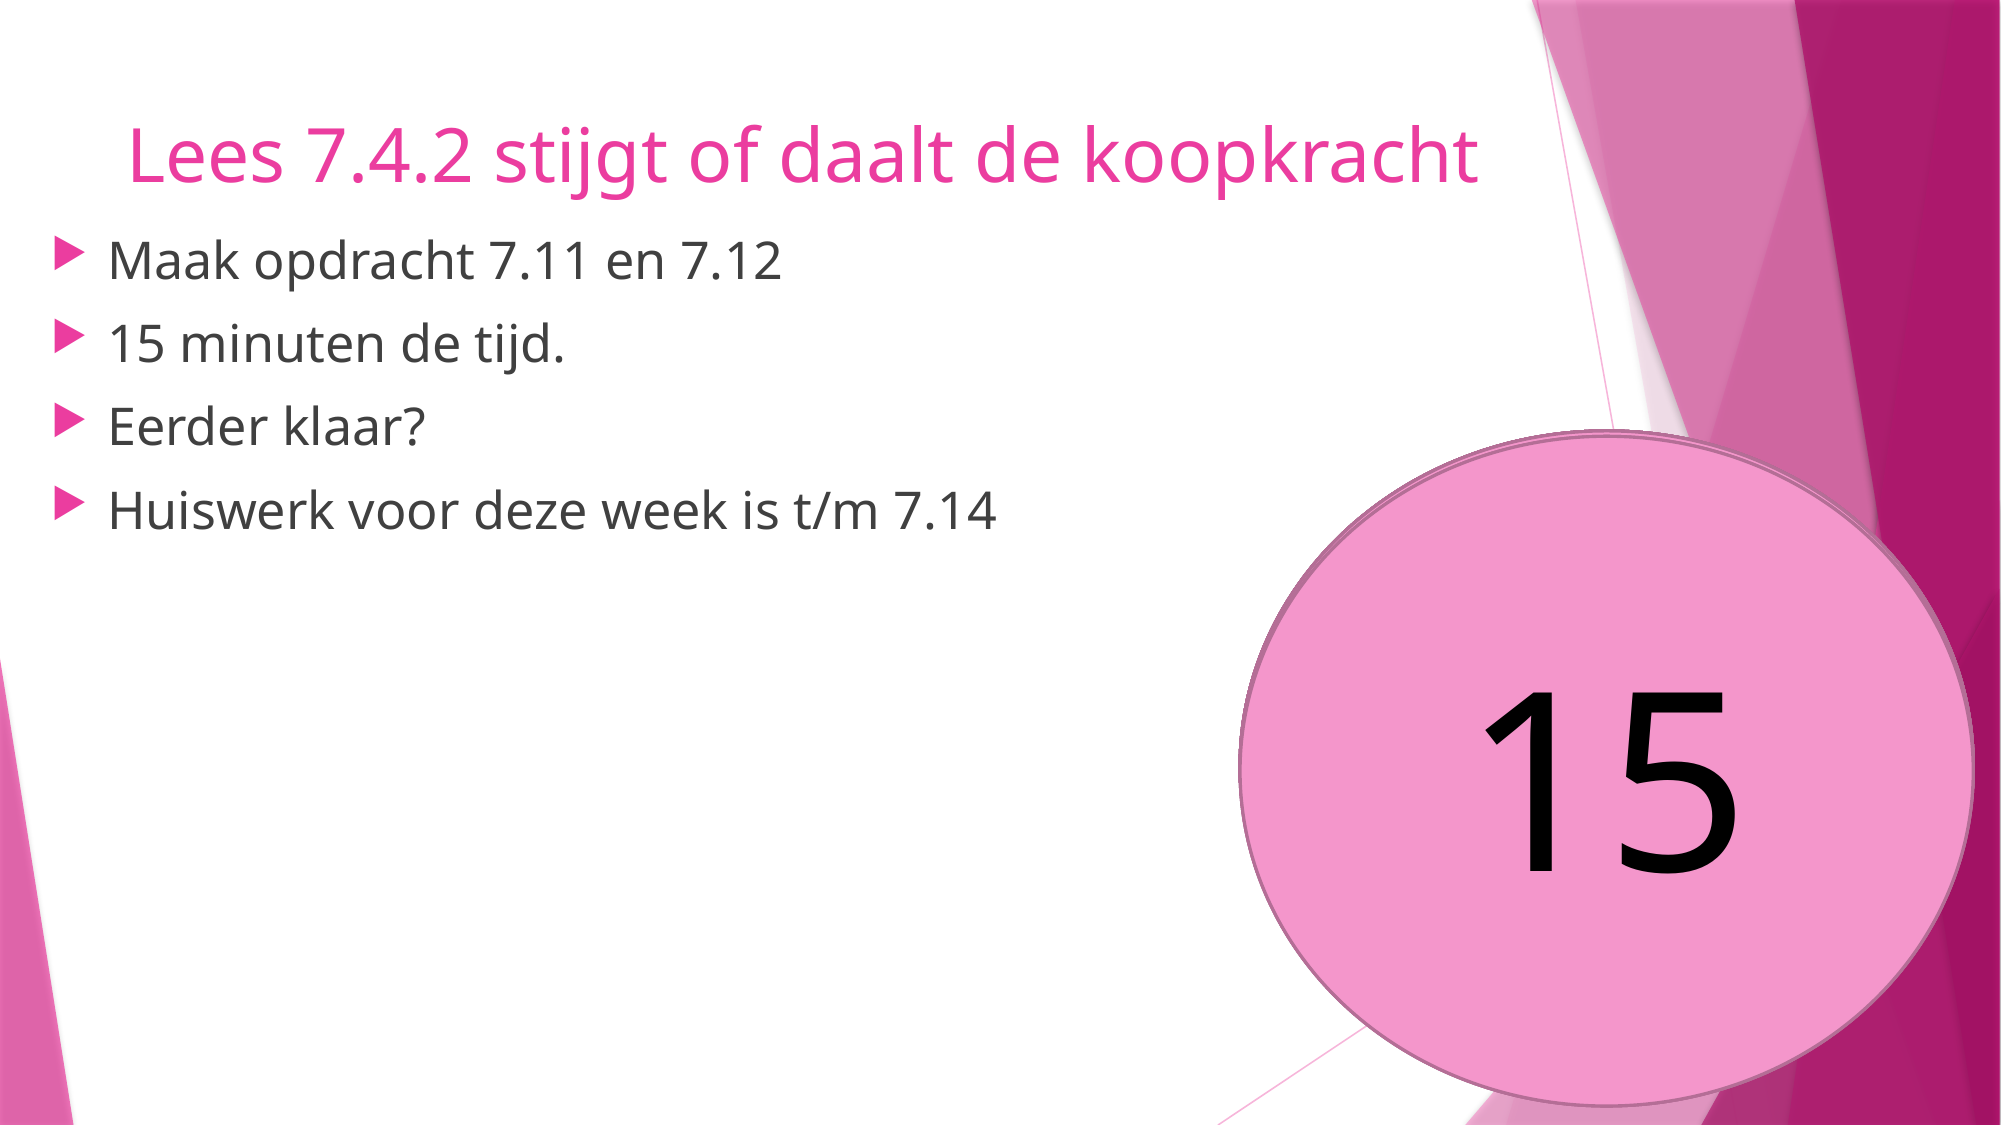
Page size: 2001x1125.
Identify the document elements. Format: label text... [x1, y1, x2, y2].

list Maak opdracht 7.11 en 7.12 15 minuten de tijd. Eerder klaar? Huiswerk voor deze week is t/m 7.14 [35, 219, 1241, 1012]
text_box 15 [1238, 434, 1975, 1108]
title Lees 7.4.2 stijgt of daalt de koopkracht [111, 99, 1684, 317]
text_box 13 [1242, 429, 1972, 723]
